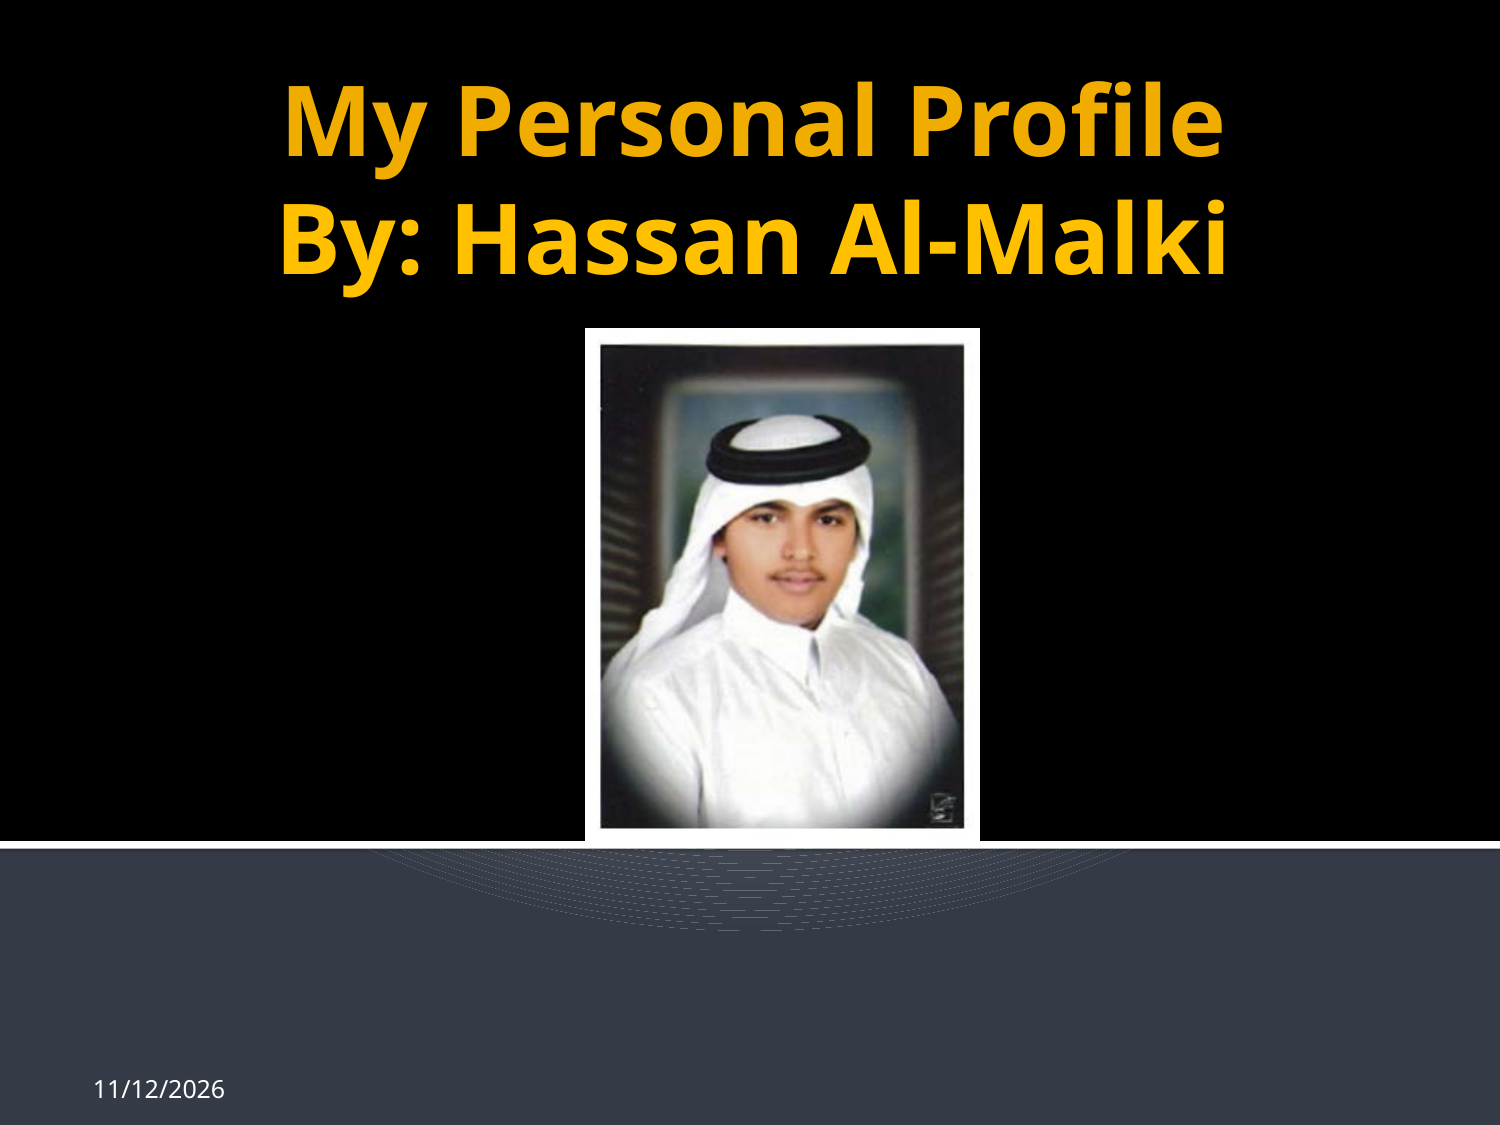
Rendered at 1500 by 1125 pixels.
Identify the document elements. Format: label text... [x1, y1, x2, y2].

title My Personal Profile By: Hassan Al-Malki [112, 58, 1388, 364]
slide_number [75, 1062, 425, 1108]
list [585, 328, 980, 844]
